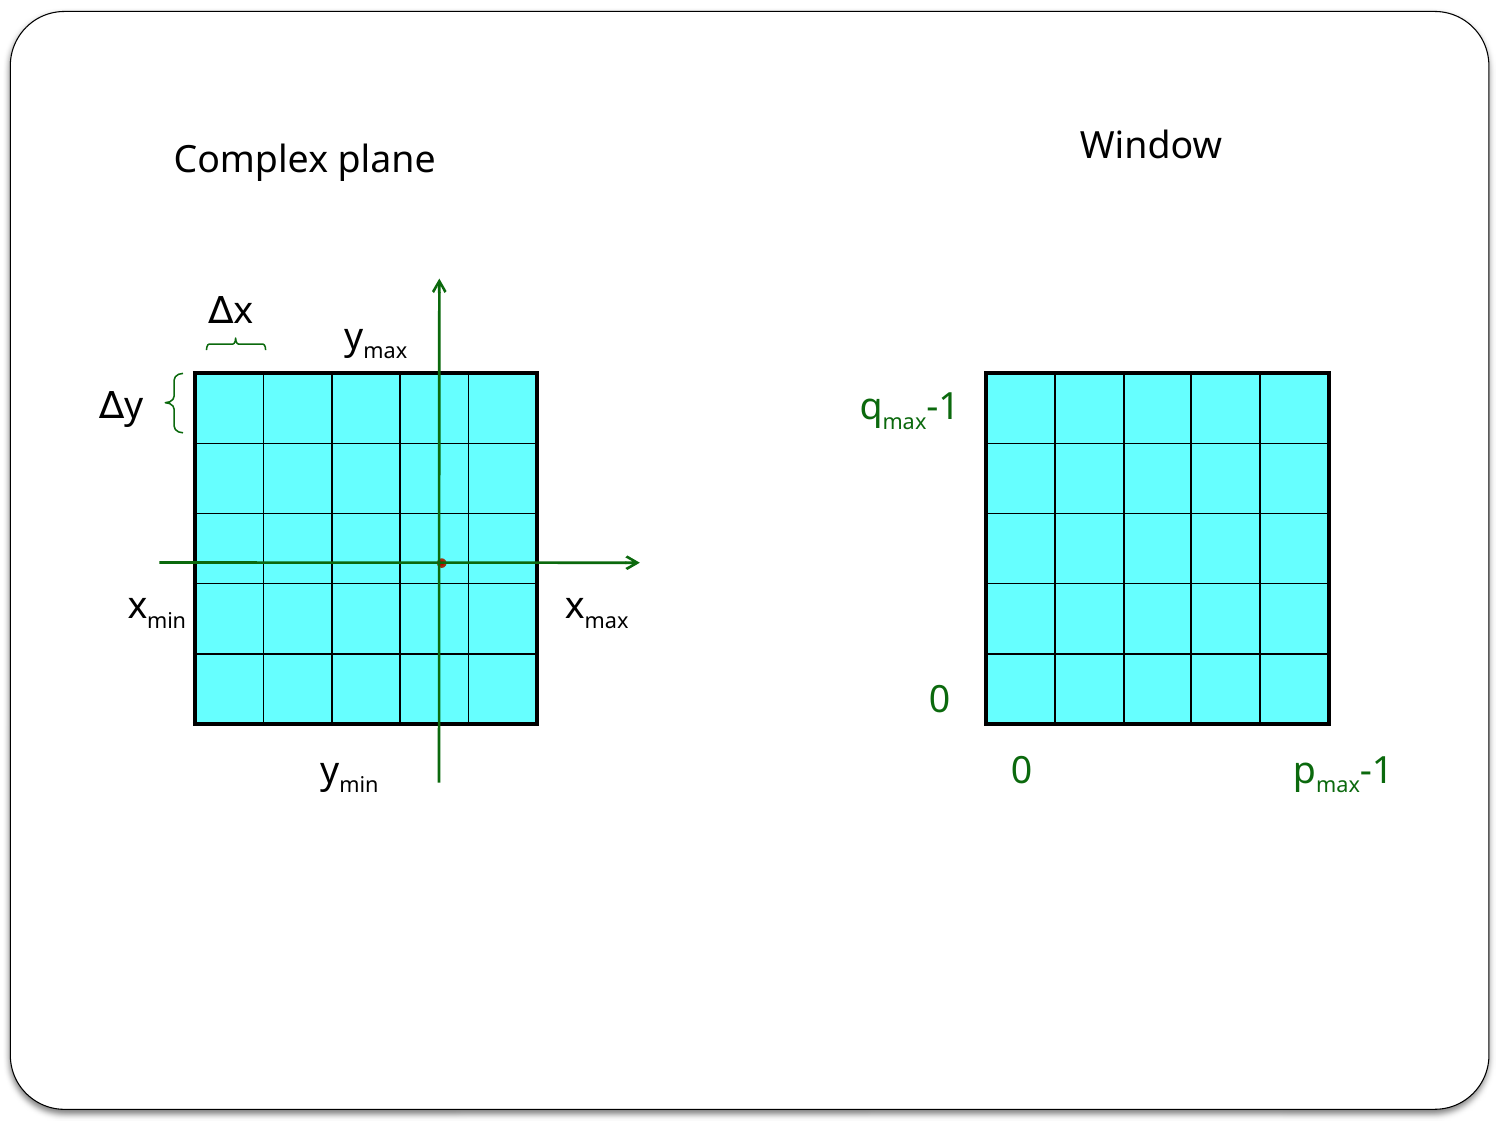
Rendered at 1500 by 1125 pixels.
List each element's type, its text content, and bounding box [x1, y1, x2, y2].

table_cell [1125, 444, 1190, 513]
table_cell [469, 444, 535, 513]
table_header [441, 375, 468, 443]
table_cell [264, 655, 331, 722]
table_cell [1261, 514, 1327, 583]
table_cell [469, 572, 535, 583]
text_box [206, 339, 266, 351]
text_box [164, 372, 184, 434]
table_cell [197, 584, 263, 653]
text_box pmax-1 [1278, 738, 1409, 805]
table_header [1192, 375, 1259, 443]
table_cell [1192, 444, 1259, 513]
text_box ∆x [193, 278, 268, 339]
table_cell [264, 572, 331, 583]
text_box 0 [913, 667, 965, 728]
table_cell [197, 444, 263, 513]
table_cell [441, 584, 468, 653]
table_cell [988, 514, 1054, 583]
table_header [1125, 375, 1190, 443]
table_cell [469, 540, 535, 560]
table_cell [988, 584, 1054, 653]
table_cell [988, 444, 1054, 513]
text_box ∆y [84, 373, 159, 434]
text_box qmax-1 [844, 374, 975, 441]
table_cell [197, 540, 263, 560]
table_header [333, 375, 399, 443]
table_cell [469, 514, 535, 528]
table_cell [401, 584, 437, 653]
table_cell [988, 655, 1054, 722]
table_cell [441, 655, 468, 722]
text_box xmin [112, 574, 202, 640]
table_cell [333, 540, 399, 560]
table_header [988, 375, 1054, 443]
table_cell [469, 655, 535, 722]
table_cell [441, 572, 468, 583]
table_header [264, 375, 331, 443]
table_cell [1125, 514, 1190, 583]
table_cell [333, 514, 399, 528]
table_cell [1192, 655, 1259, 722]
table_cell [1261, 444, 1327, 513]
table_cell [401, 444, 437, 513]
table_cell [264, 540, 331, 560]
table_cell [1056, 514, 1123, 583]
table_cell [1125, 584, 1190, 653]
table_cell [197, 655, 263, 722]
table_cell [401, 540, 437, 560]
table_cell [469, 584, 535, 653]
text_box xmax [550, 574, 644, 640]
table_cell [264, 514, 331, 528]
table_cell [1261, 655, 1327, 722]
table_header [1056, 375, 1123, 443]
text_box Window [1064, 113, 1237, 174]
table_cell [264, 444, 331, 513]
table_cell [1261, 584, 1327, 653]
table_cell [333, 655, 399, 722]
table_cell [441, 514, 468, 528]
table_cell [197, 572, 263, 583]
table_cell [401, 655, 437, 722]
text_box Complex plane [158, 127, 451, 188]
table_cell [1192, 584, 1259, 653]
table_cell [264, 584, 331, 653]
table_cell [441, 444, 468, 513]
table_cell [1056, 444, 1123, 513]
table_cell [441, 540, 468, 560]
table_cell [333, 444, 399, 513]
table_cell [401, 572, 437, 583]
table_cell [1056, 584, 1123, 653]
table_cell [197, 514, 263, 528]
table_header [1261, 375, 1327, 443]
table_cell [1125, 655, 1190, 722]
table_cell [1056, 655, 1123, 722]
text_box ymax [329, 304, 423, 371]
table_header [401, 375, 437, 443]
text_box ymin [305, 738, 394, 805]
table_header [469, 375, 535, 443]
text_box 0 [996, 738, 1047, 798]
table_cell [333, 584, 399, 653]
table_cell [333, 572, 399, 583]
table_header [197, 375, 263, 443]
table_cell [1192, 514, 1259, 583]
table_cell [401, 514, 437, 528]
